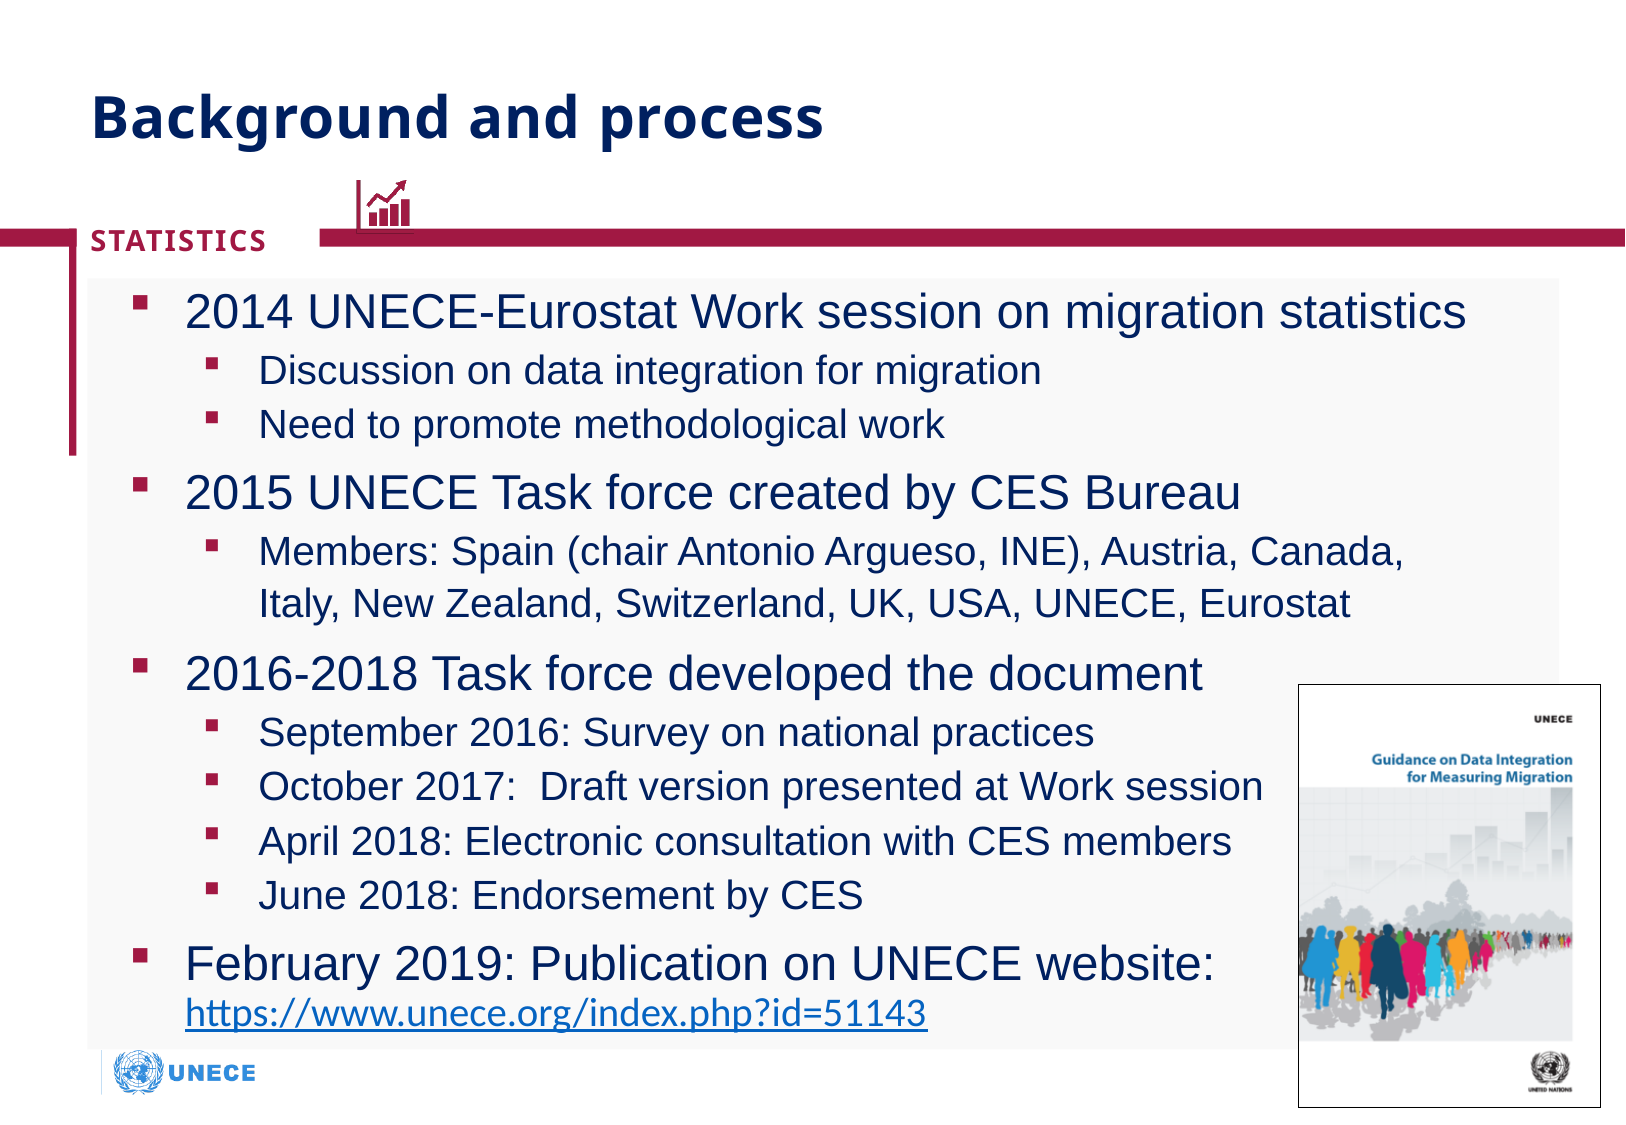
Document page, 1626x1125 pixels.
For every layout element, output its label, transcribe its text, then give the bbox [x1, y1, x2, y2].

text_box Background and process [75, 34, 1555, 178]
picture [1298, 684, 1601, 1108]
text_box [0, 178, 1625, 1106]
